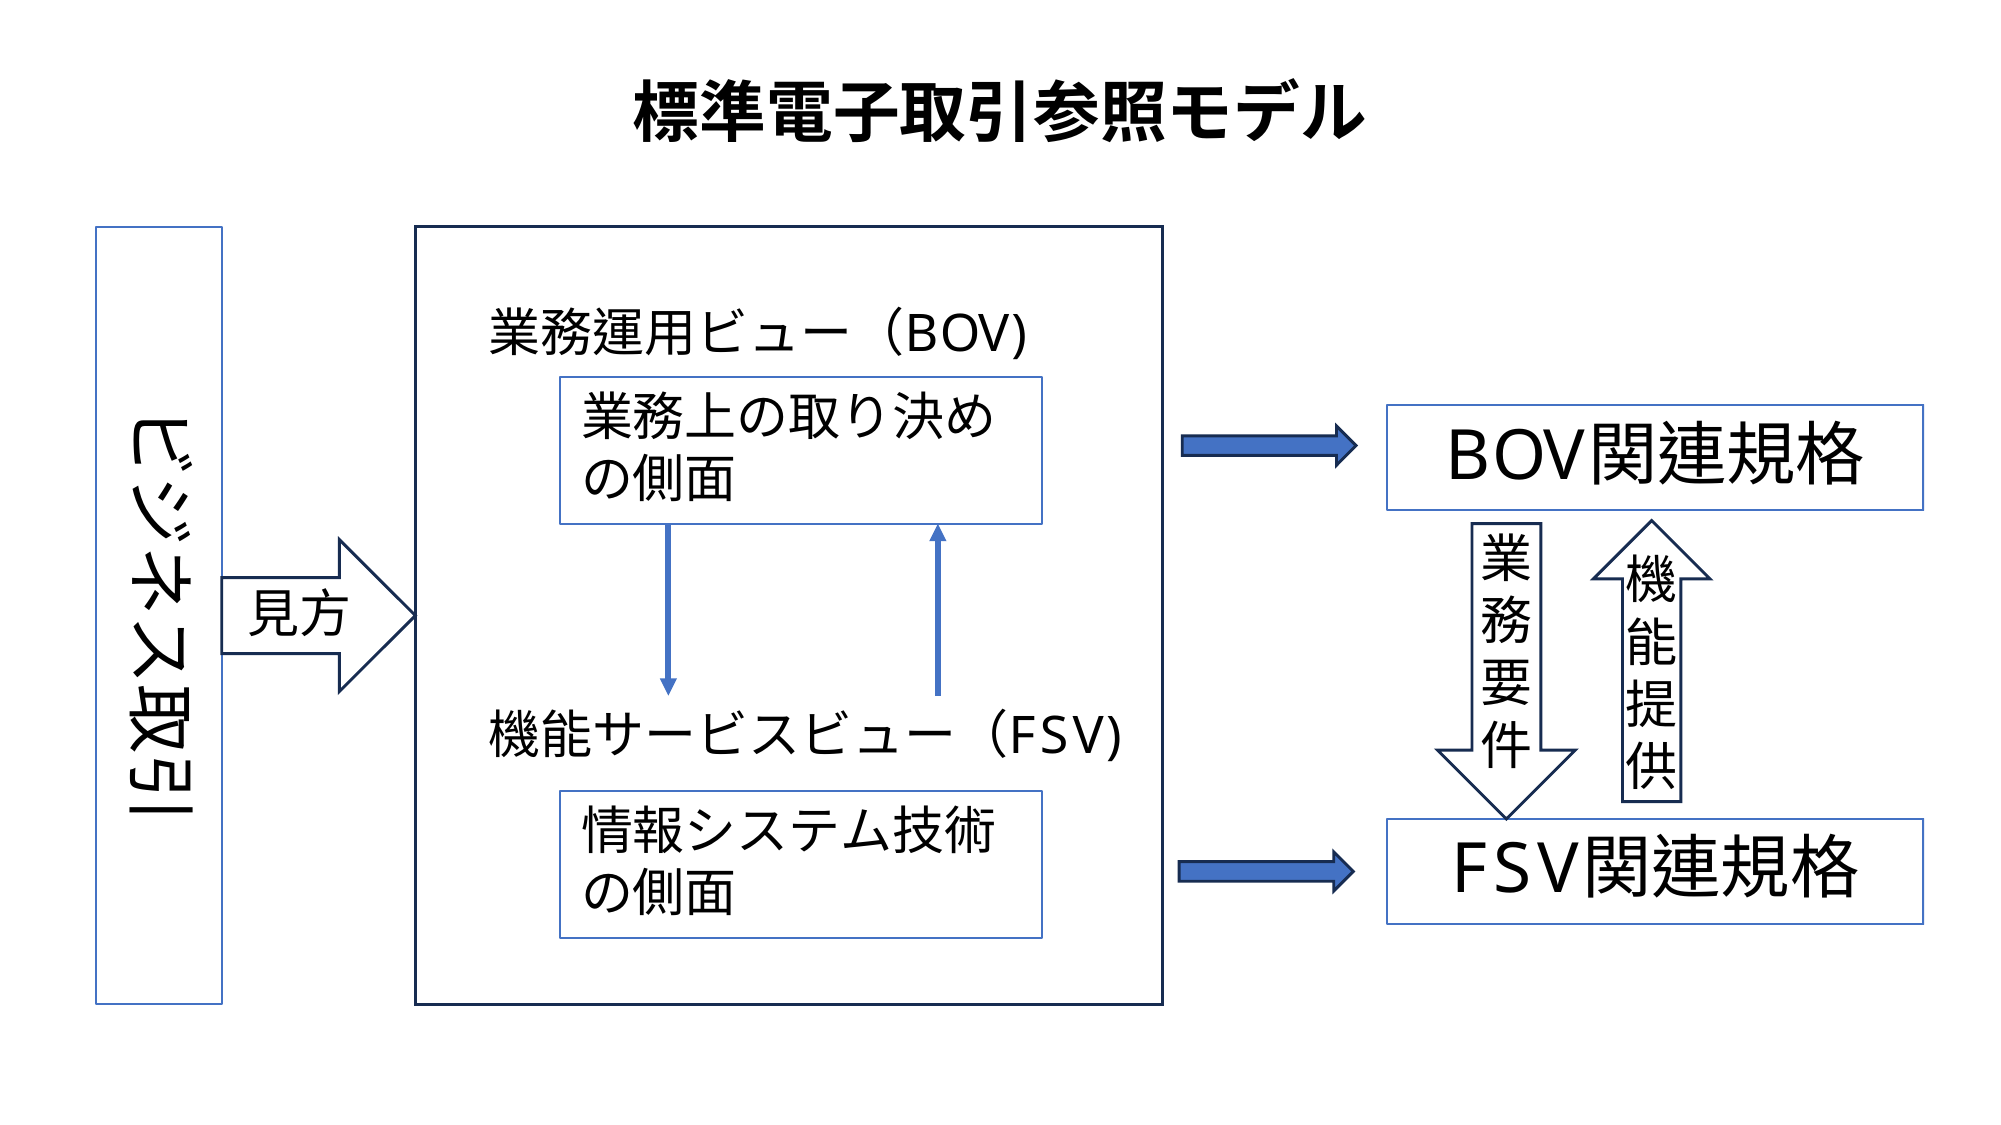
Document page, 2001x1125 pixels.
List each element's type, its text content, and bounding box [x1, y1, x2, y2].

picture [75, 224, 1925, 1006]
text_box 標準電子取引参照モデル [537, 62, 1463, 158]
